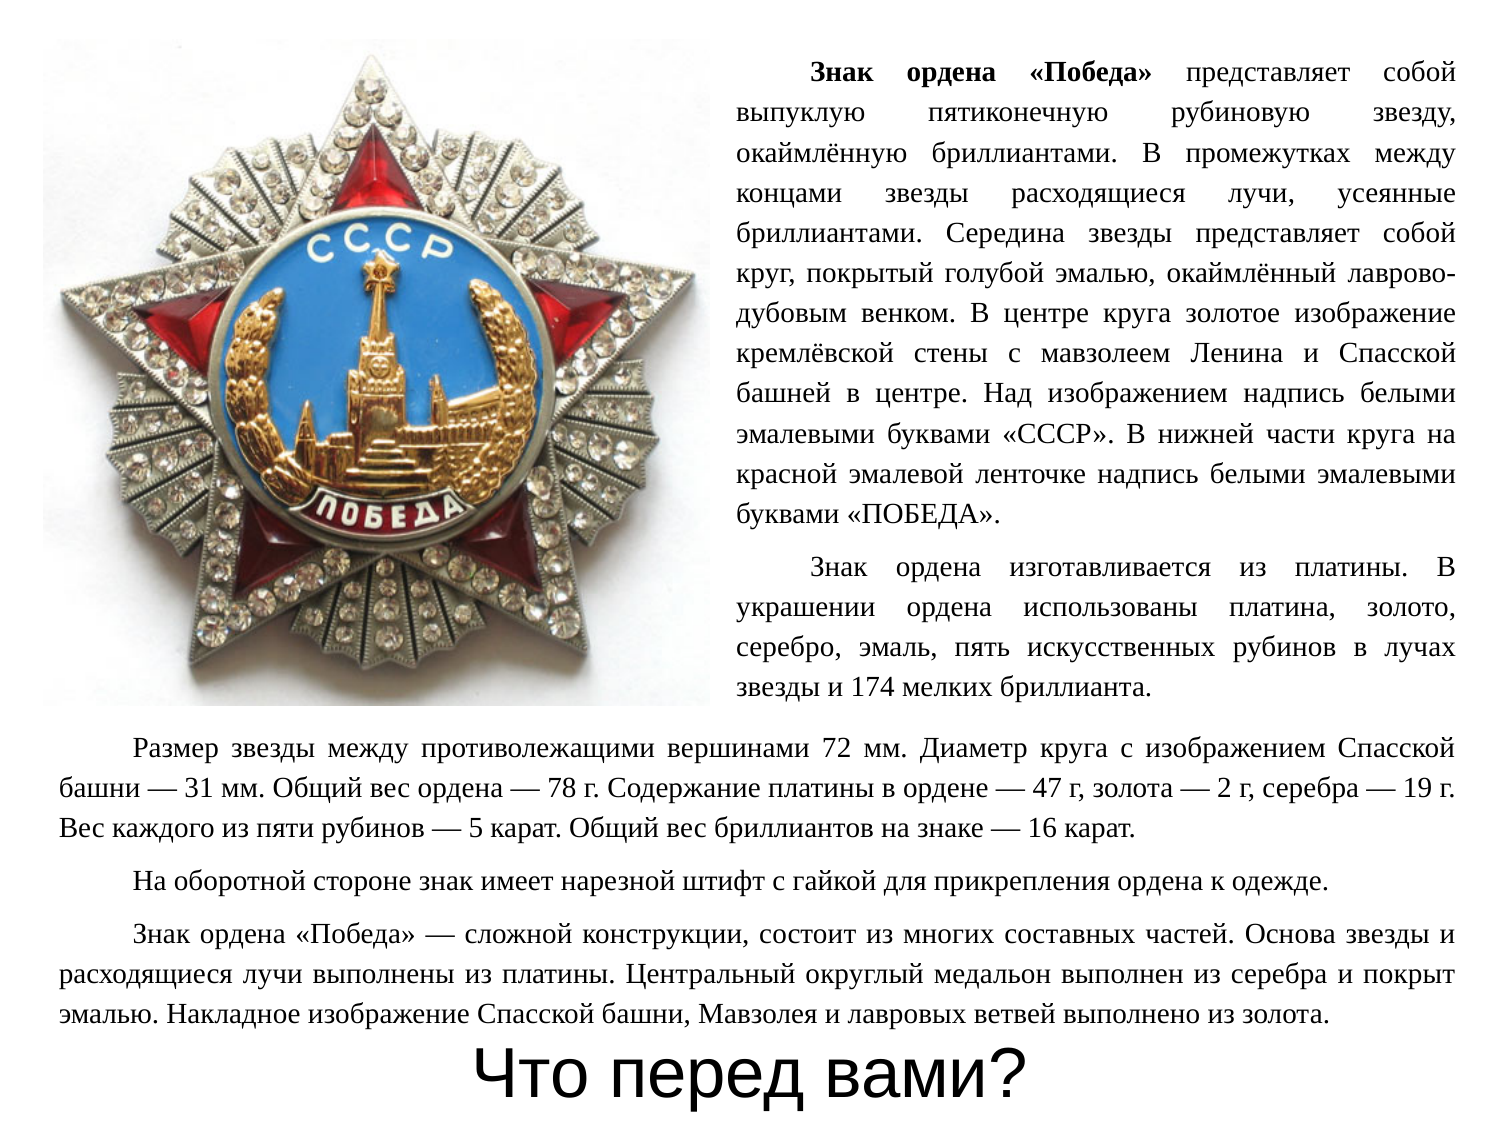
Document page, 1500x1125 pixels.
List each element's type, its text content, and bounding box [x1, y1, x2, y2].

text_box Что перед вами? [456, 1019, 1044, 1120]
text_box Размер звезды между противолежащими вершинами 72 мм. Диаметр круга с изображением Спасской башни — 31 мм. Общий вес ордена — 78 г. Содержание платины в ордене — 47 г, золота — 2 г, серебра — 19 г. Вес каждого из пяти рубинов — 5 карат. Общий вес бриллиантов на знаке — 16 карат. На оборотной стороне знак имеет нарезной штифт с гайкой для прикрепления ордена к одежде. Знак ордена «Победа» — сложной конструкции, состоит из многих составных частей. Основа звезды и расходящиеся лучи выполнены из платины. Центральный округлый медальон выполнен из серебра и покрыт эмалью. Накладное изображение Спасской башни, Мавзолея и лавровых ветвей выполнено из золота. [43, 715, 1472, 1037]
text_box Знак ордена «Победа» представляет собой выпуклую пятиконечную рубиновую звезду, окаймлённую бриллиантами. В промежутках между концами звезды расходящиеся лучи, усеянные бриллиантами. Середина звезды представляет собой круг, покрытый голубой эмалью, окаймлённый лаврово-дубовым венком. В центре круга золотое изображение кремлёвской стены с мавзолеем Ленина и Спасской башней в центре. Над изображением надпись белыми эмалевыми буквами «СССР». В нижней части круга на красной эмалевой ленточке надпись белыми эмалевыми буквами «ПОБЕДА». Знак ордена изготавливается из платины. В украшении ордена использованы платина, золото, серебро, эмаль, пять искусственных рубинов в лучах звезды и 174 мелких бриллианта. [721, 39, 1472, 710]
picture [43, 39, 710, 706]
